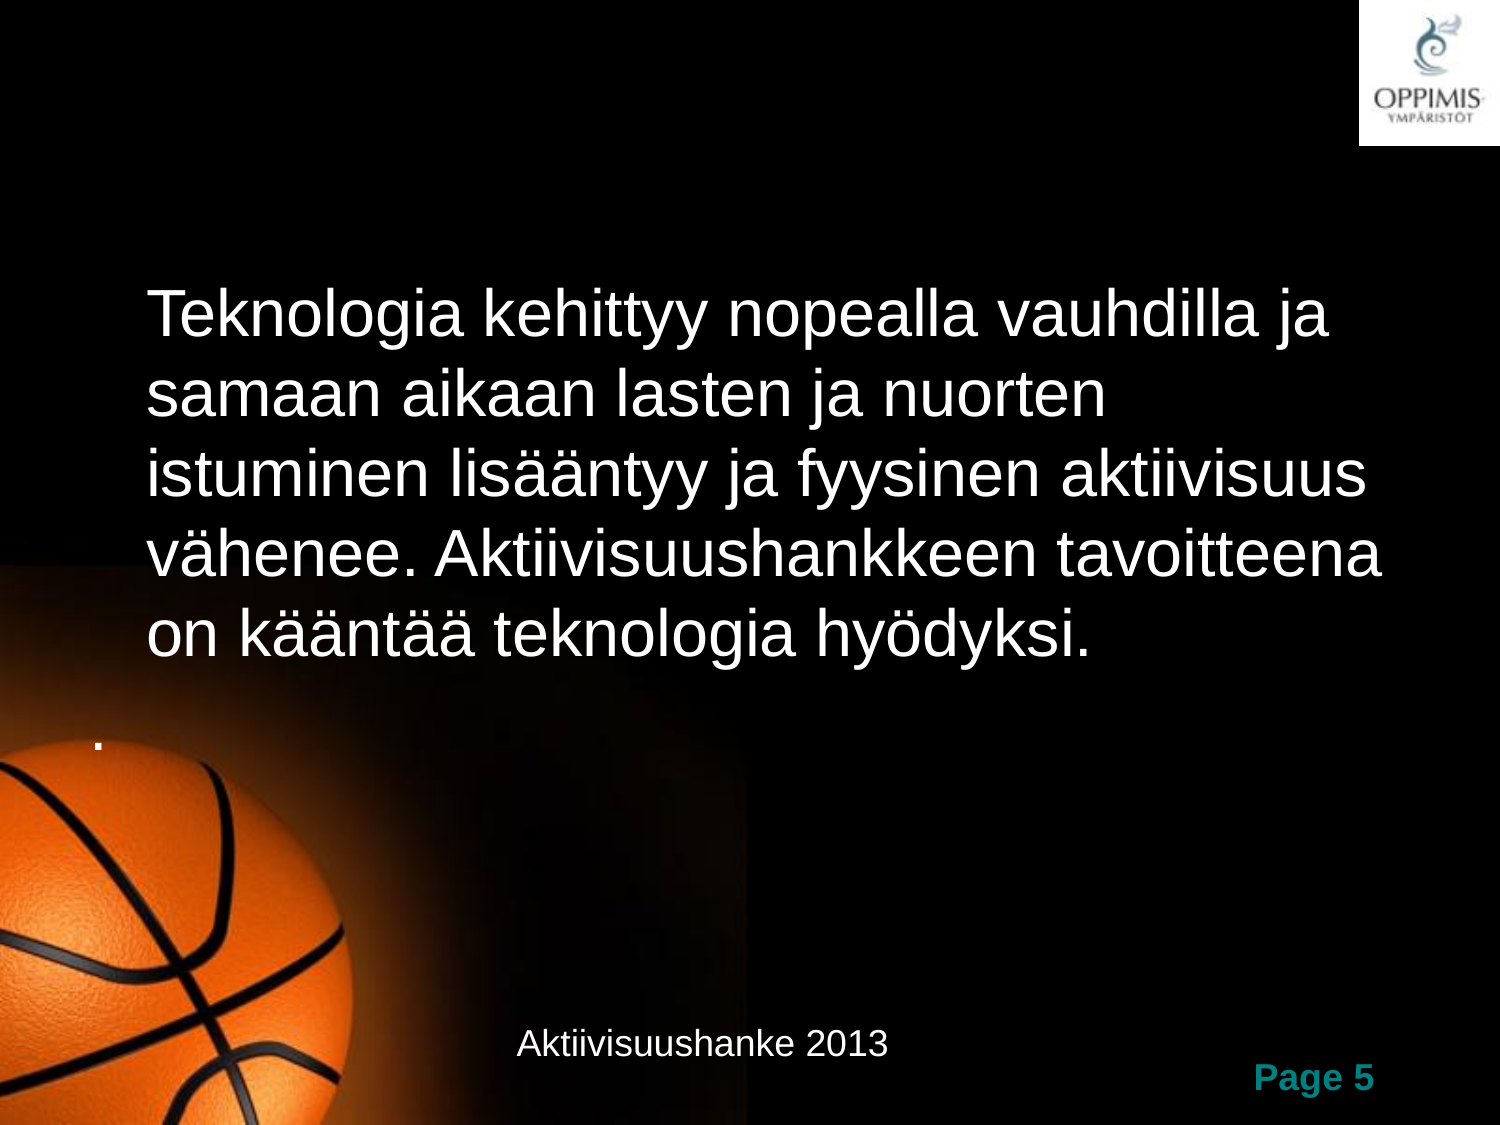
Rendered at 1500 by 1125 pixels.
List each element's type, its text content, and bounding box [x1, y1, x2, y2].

footer Aktiivisuushanke 2013 [501, 1011, 977, 1090]
picture [0, 0, 1500, 1125]
list Teknologia kehittyy nopealla vauhdilla ja samaan aikaan lasten ja nuorten istuminen lisääntyy ja fyysinen aktiivisuus vähenee. Aktiivisuushankkeen tavoitteena on kääntää teknologia hyödyksi. . [75, 262, 1425, 1005]
